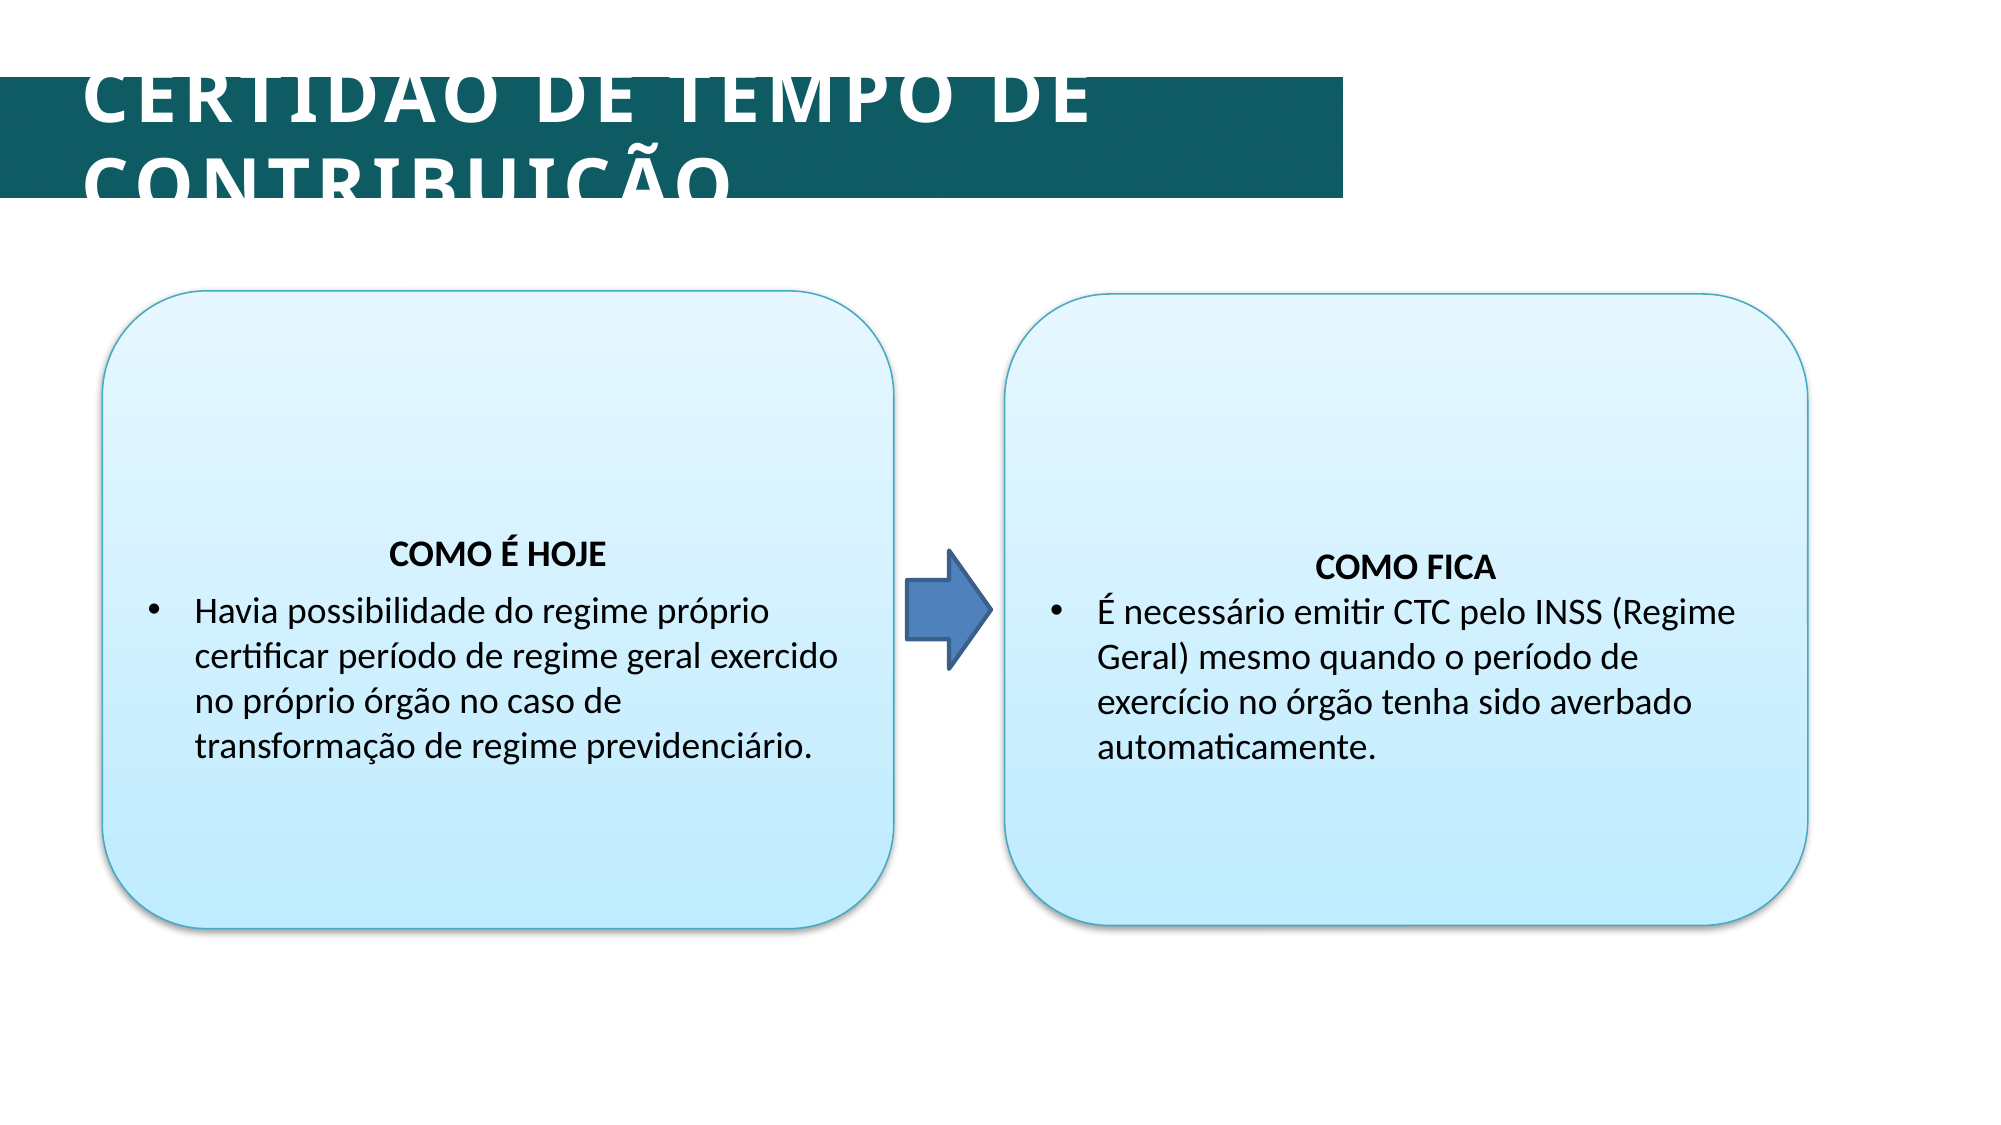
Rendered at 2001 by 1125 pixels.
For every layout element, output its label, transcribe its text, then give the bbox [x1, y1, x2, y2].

title Certidão de Tempo de Contribuição [66, 13, 1410, 262]
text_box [102, 290, 1809, 929]
picture [0, 77, 1343, 198]
